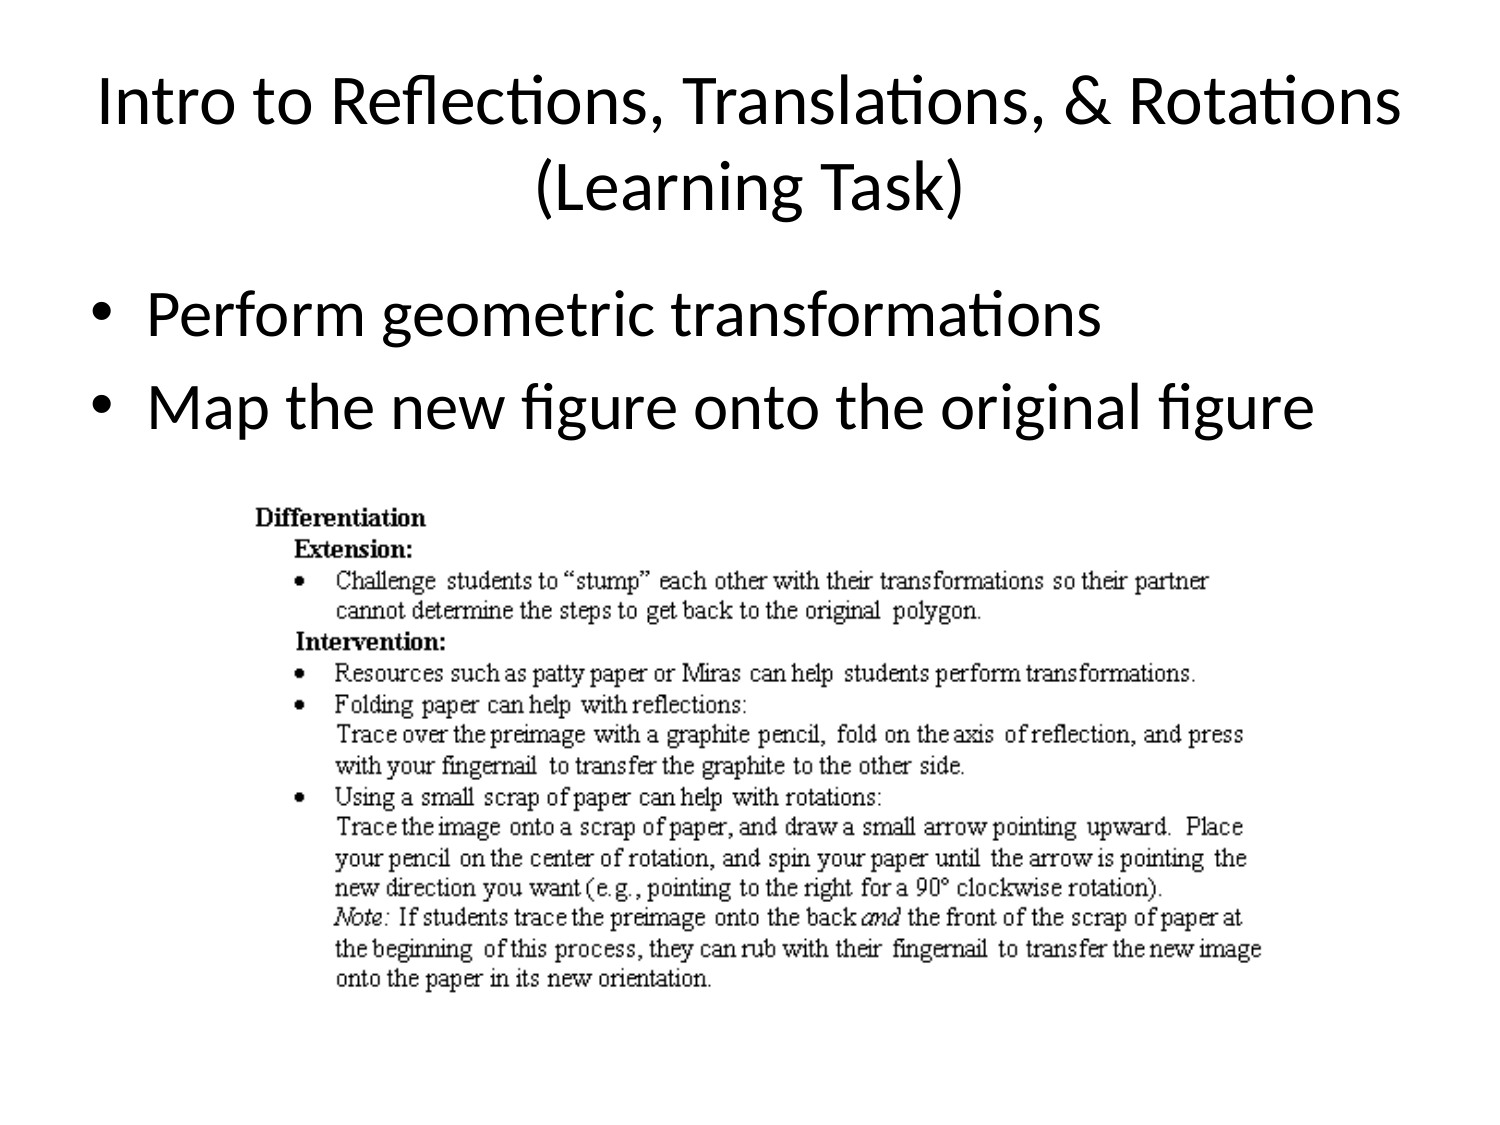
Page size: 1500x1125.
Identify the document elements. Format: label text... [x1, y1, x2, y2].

title Intro to Reflections, Translations, & Rotations (Learning Task) [75, 45, 1425, 233]
picture [249, 499, 1277, 1001]
list Perform geometric transformations Map the new figure onto the original figure [75, 262, 1425, 1005]
